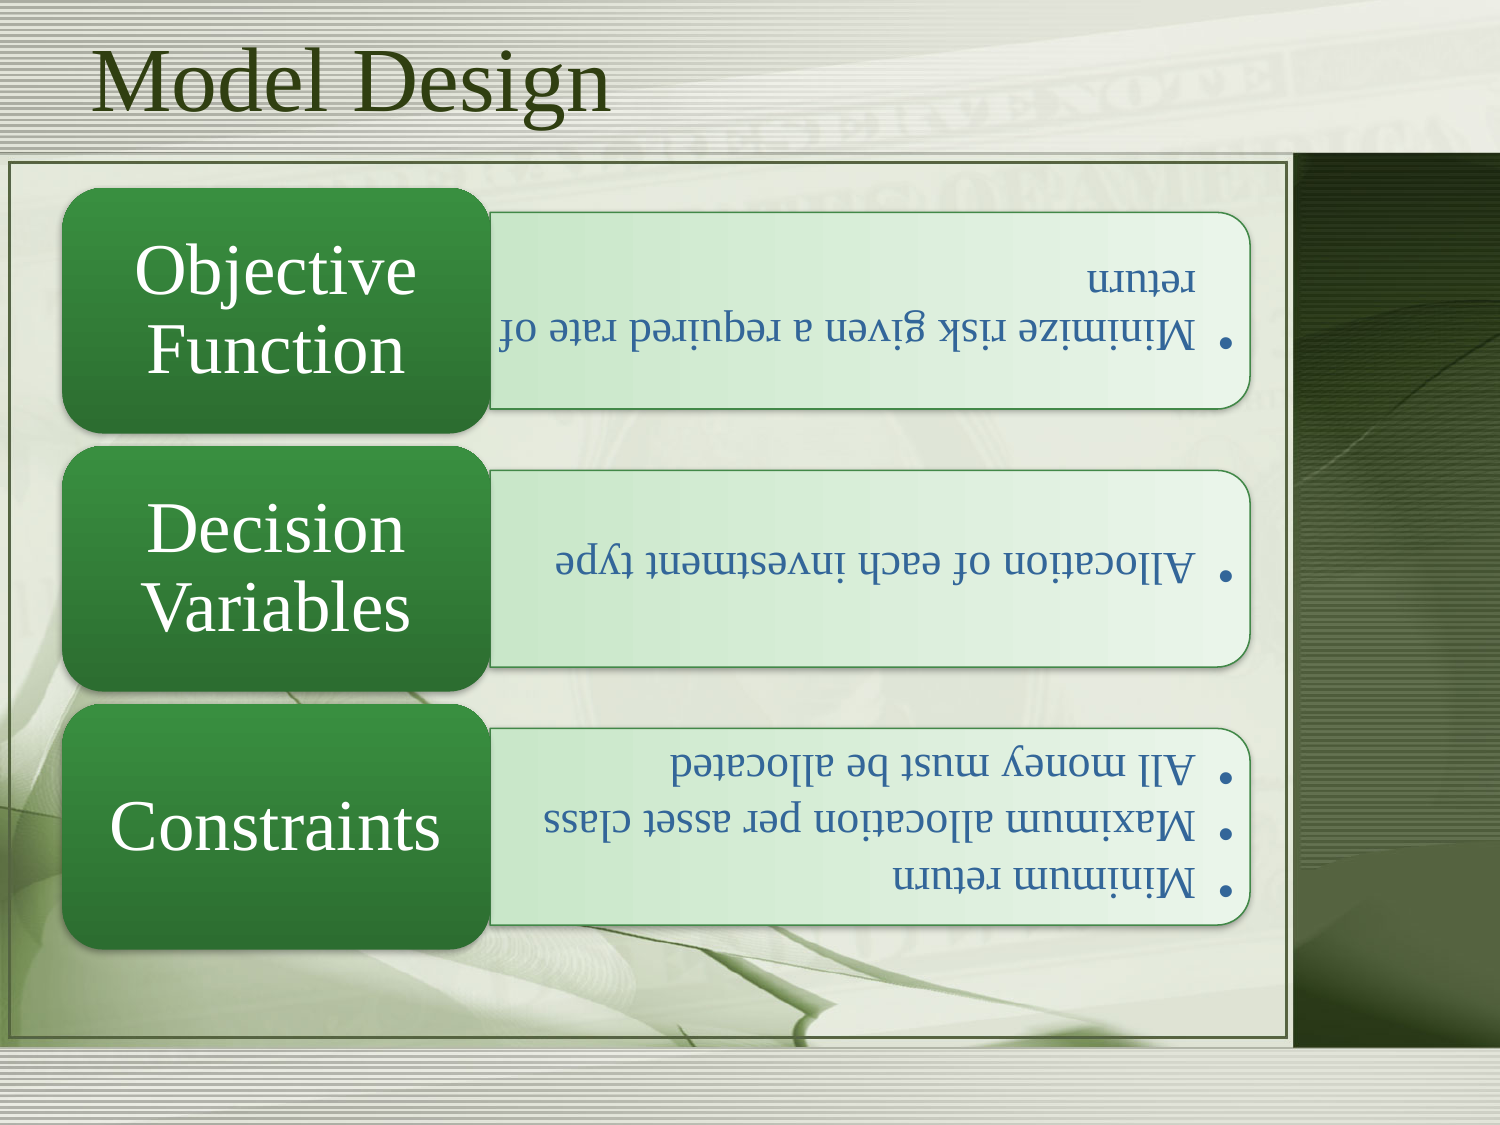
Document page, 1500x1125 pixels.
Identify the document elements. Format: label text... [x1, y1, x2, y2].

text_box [62, 187, 1251, 951]
picture [0, 0, 1500, 1125]
title Model Design [74, 0, 1288, 151]
